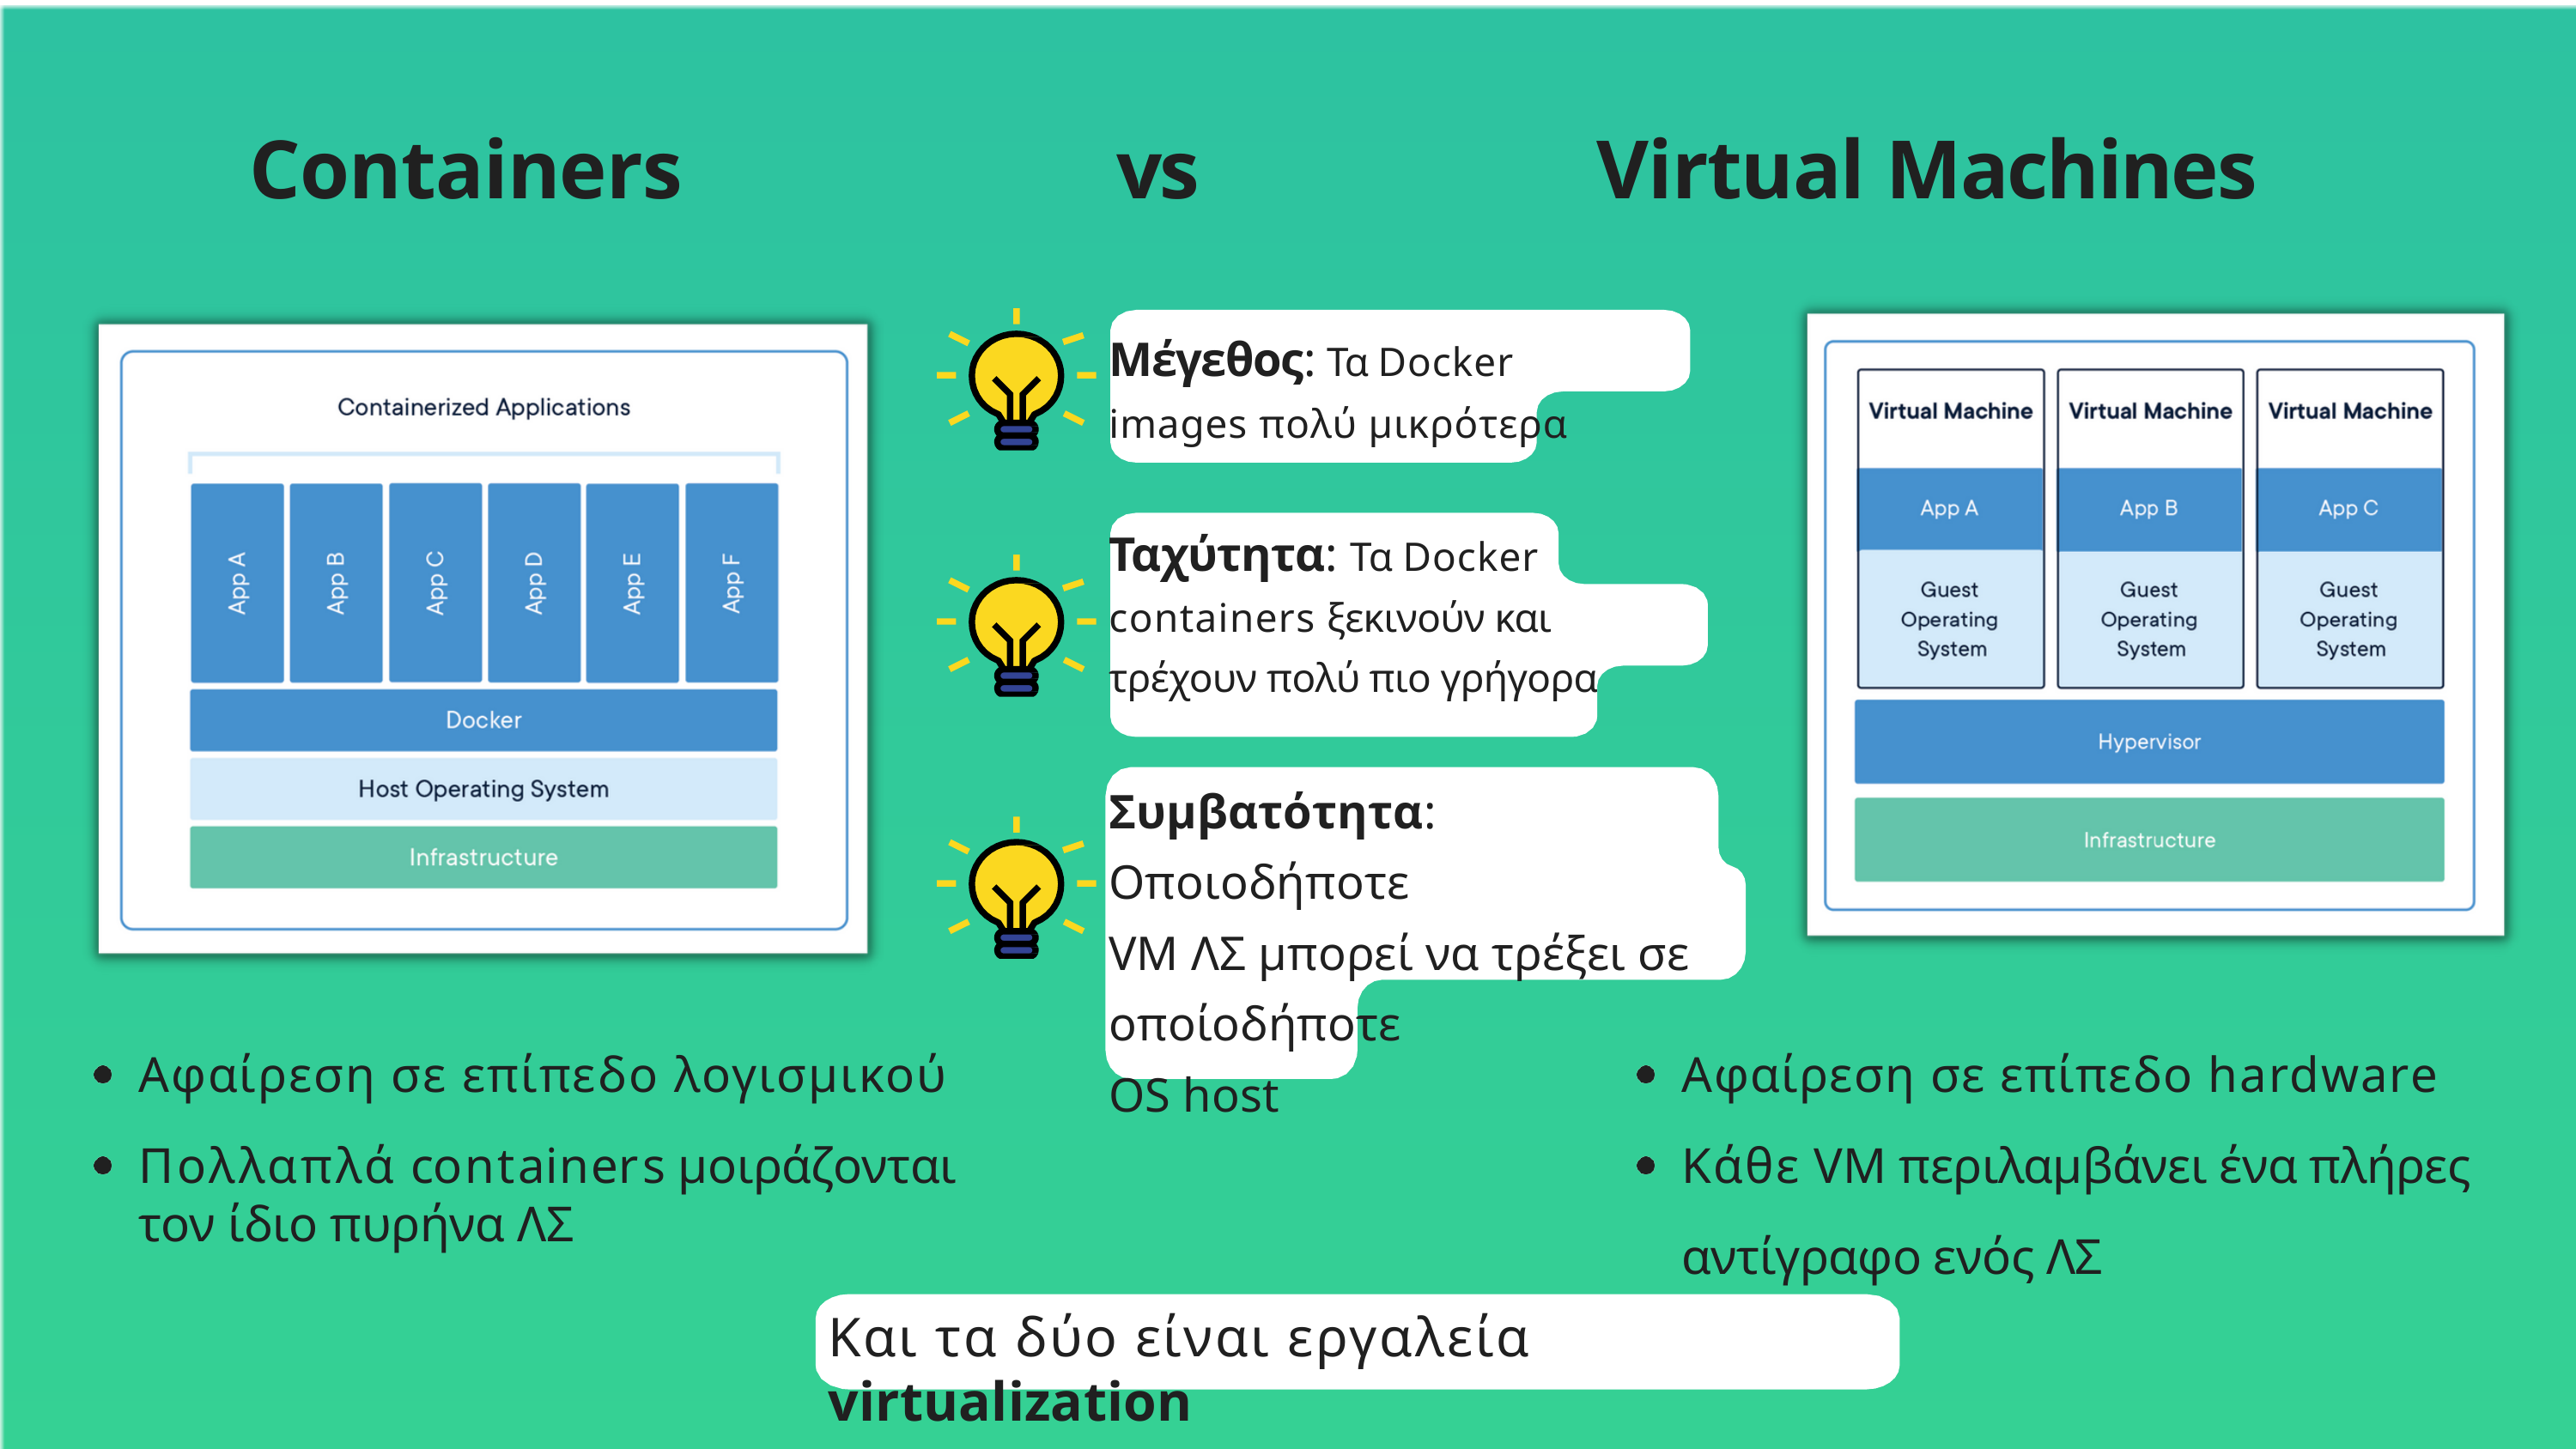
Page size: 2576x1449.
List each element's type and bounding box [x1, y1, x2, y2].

text_box [936, 576, 1097, 697]
picture [0, 4, 2576, 1449]
text_box [936, 330, 1097, 451]
text_box [936, 839, 1097, 960]
